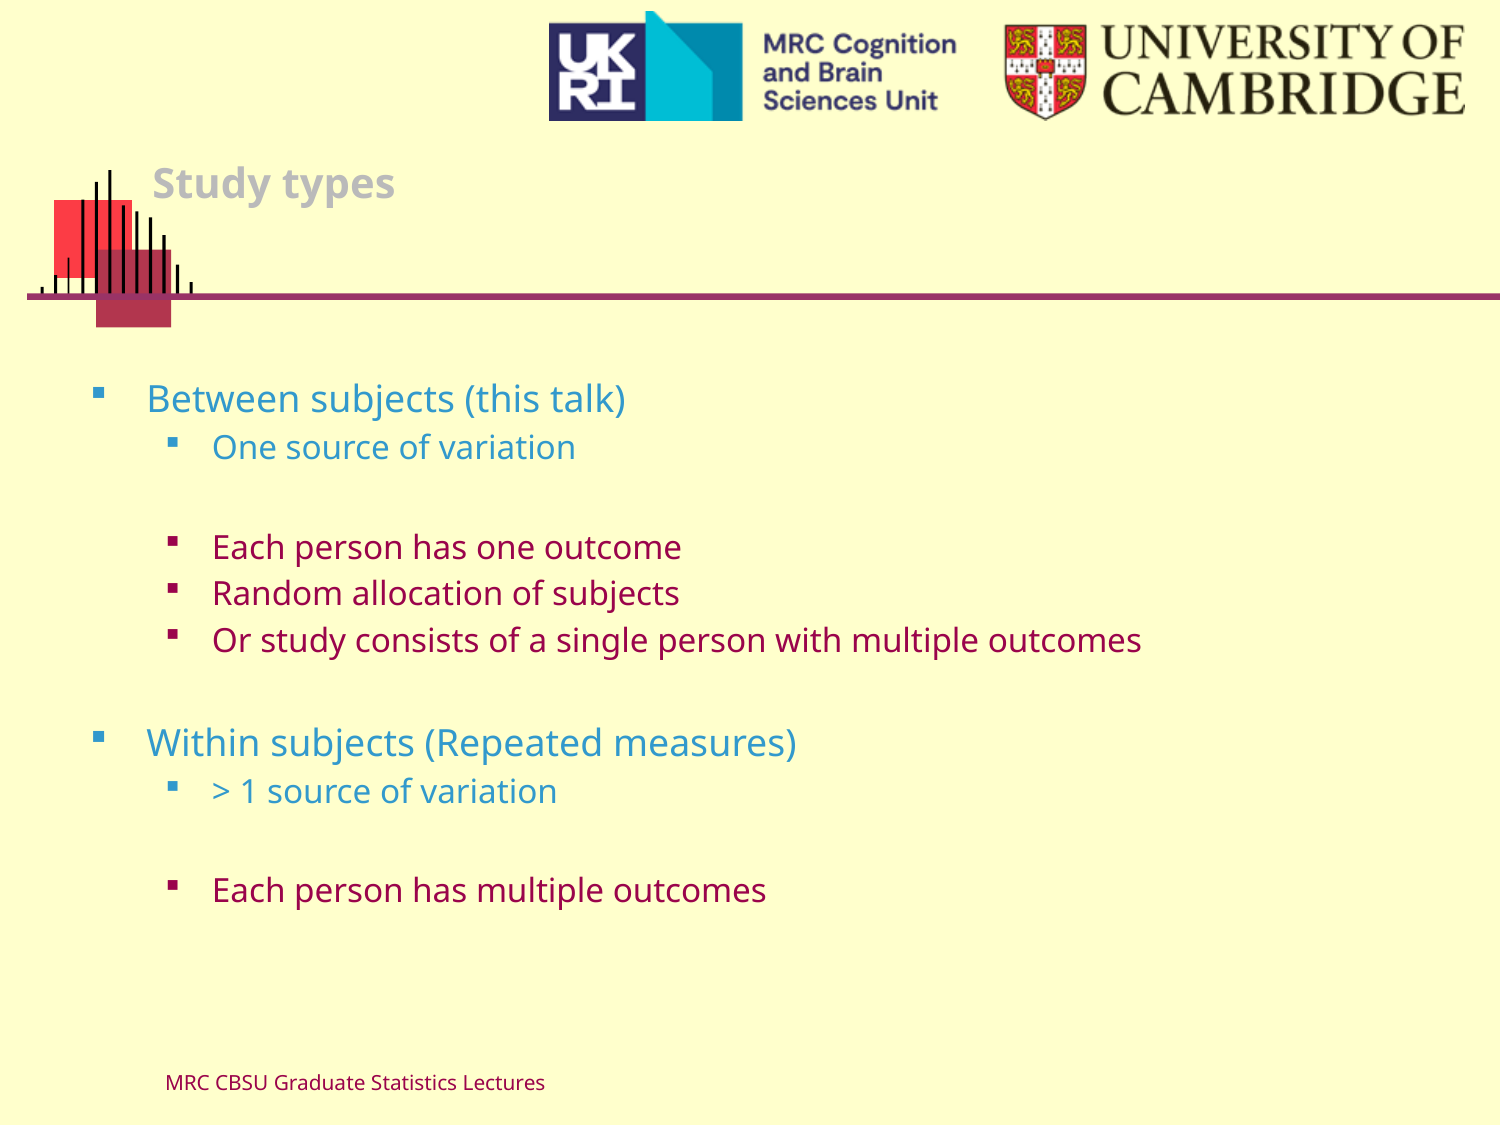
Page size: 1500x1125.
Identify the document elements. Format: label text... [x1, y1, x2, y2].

footer MRC CBSU Graduate Statistics Lectures [149, 1062, 988, 1101]
list Between subjects (this talk) One source of variation Each person has one outcome Random allocation of subjects Or study consists of a single person with multiple outcomes Within subjects (Repeated measures) > 1 source of variation Each person has multiple outcomes [75, 262, 1425, 1038]
picture [549, 11, 1465, 121]
title Study types [137, 137, 988, 233]
